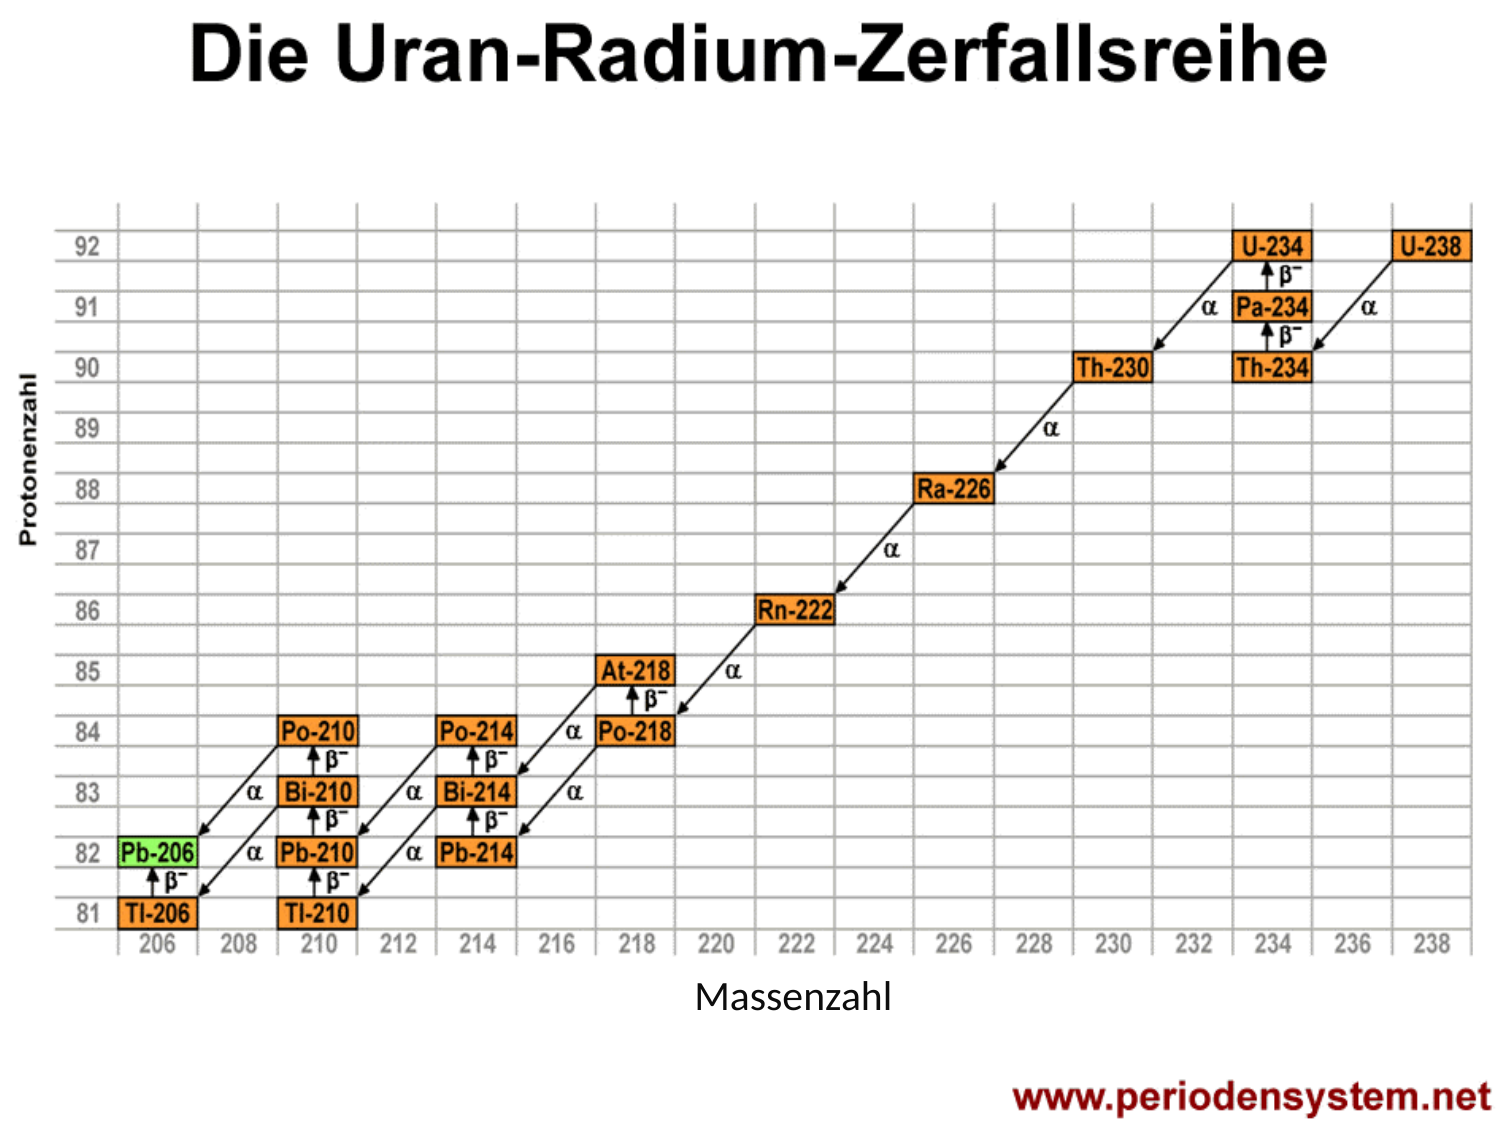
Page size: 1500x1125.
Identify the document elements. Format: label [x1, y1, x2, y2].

list [0, 0, 1500, 1125]
